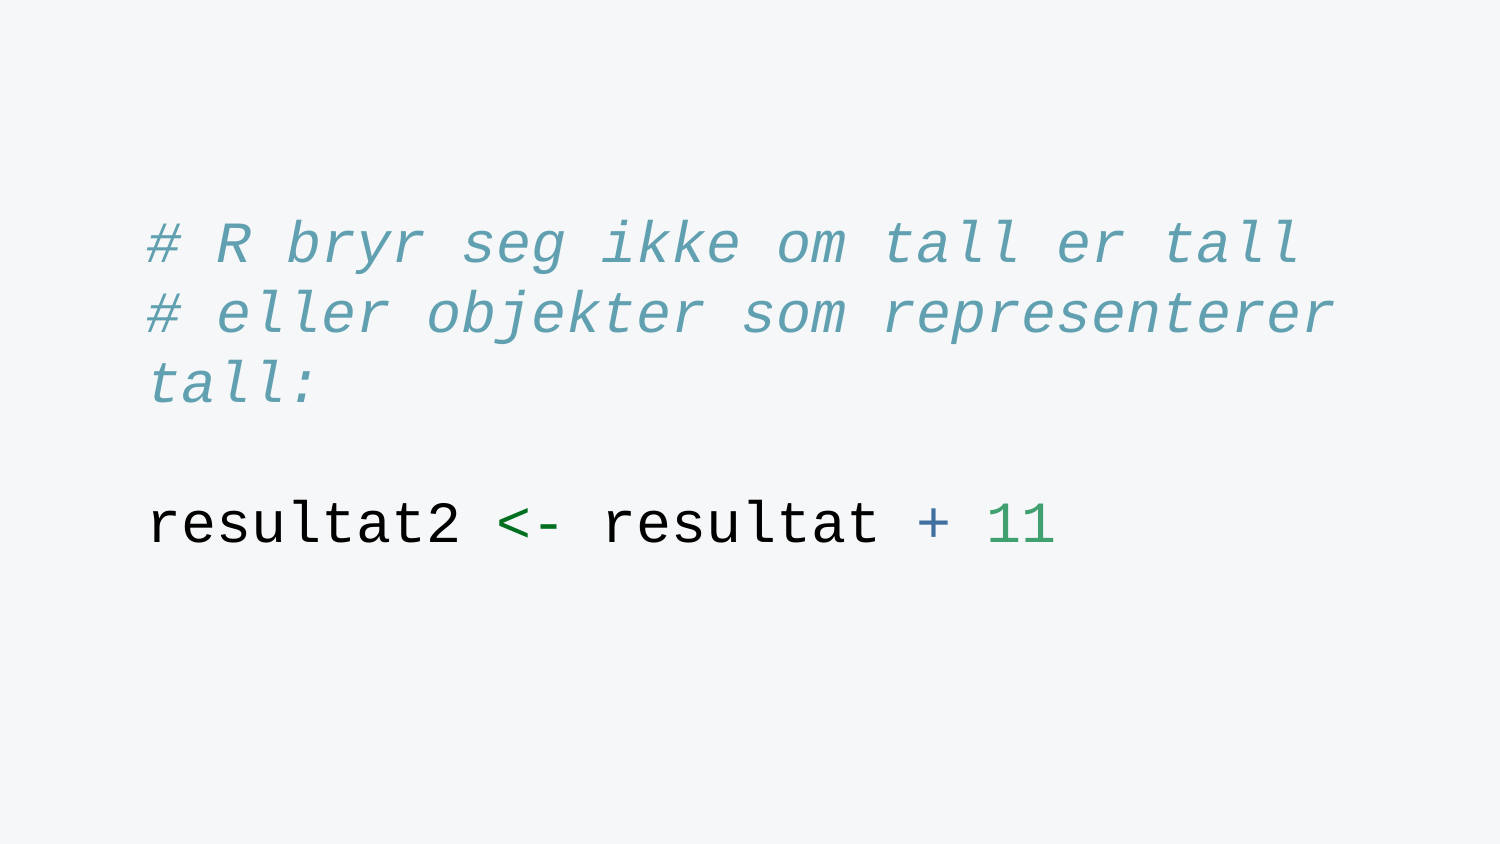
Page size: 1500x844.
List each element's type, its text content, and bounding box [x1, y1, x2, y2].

list # R bryr seg ikke om tall er tall # eller objekter som representerer tall: resultat2 <- resultat + 11 [75, 196, 1425, 754]
